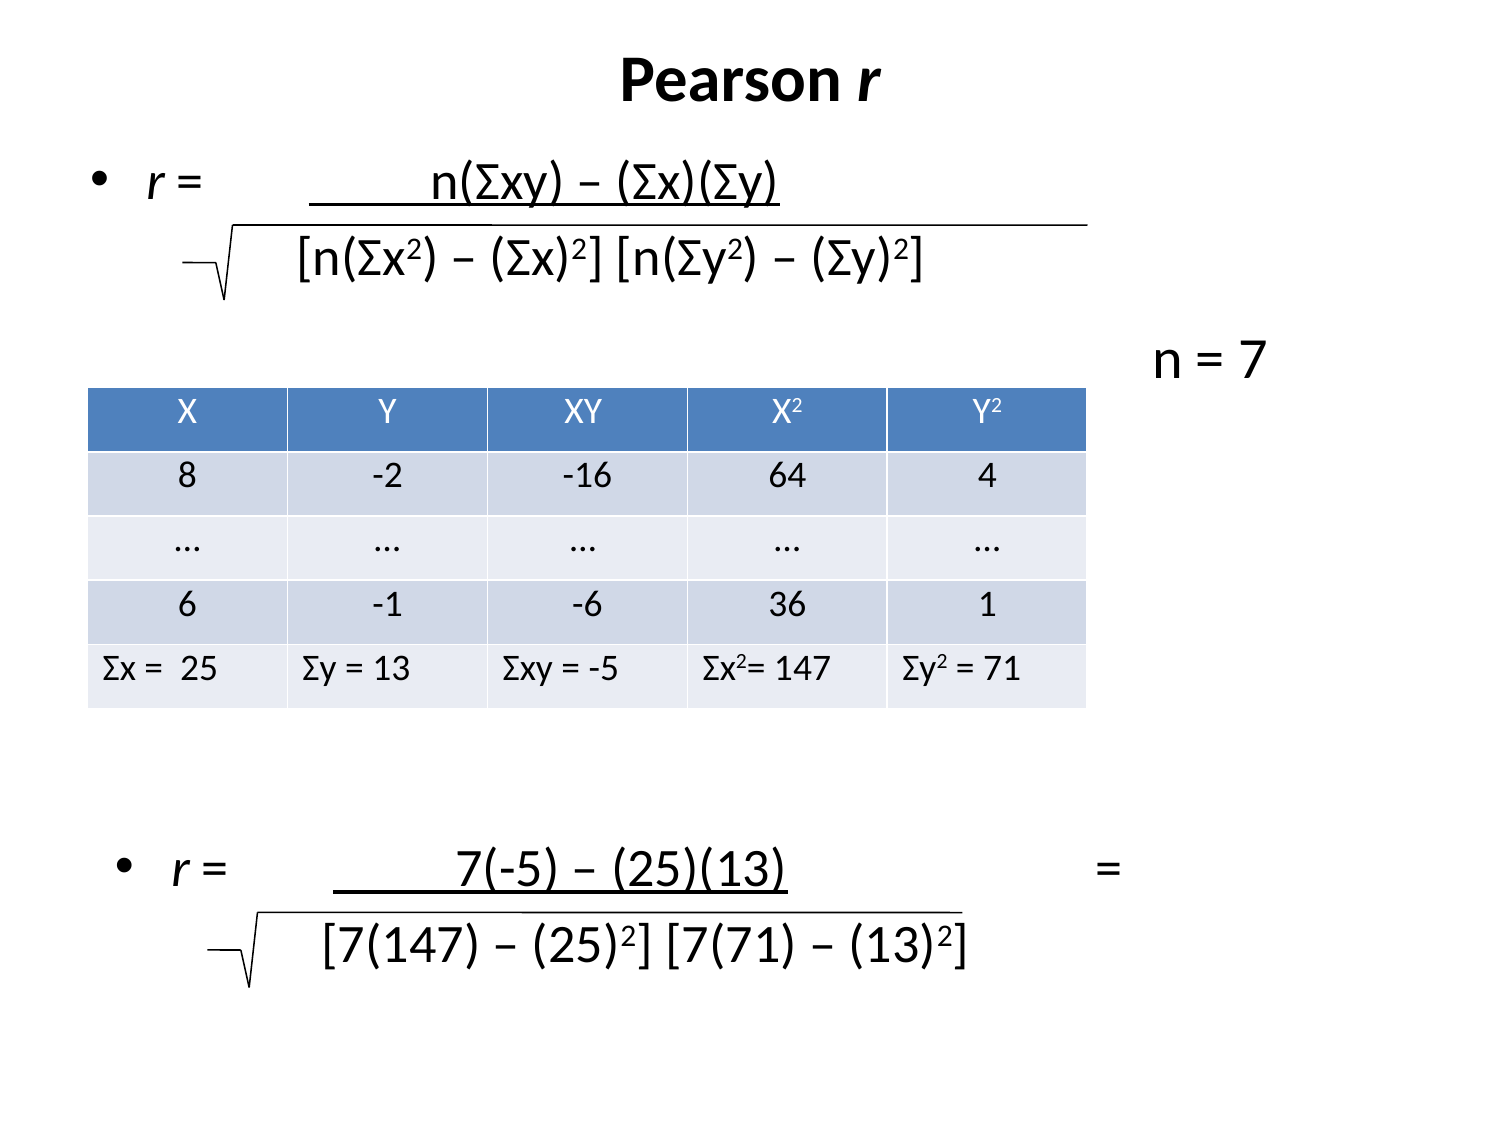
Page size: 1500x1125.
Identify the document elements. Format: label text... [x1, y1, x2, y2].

table_cell -1 [288, 581, 487, 644]
table_cell … [88, 517, 287, 579]
text_box n = 7 [1137, 312, 1475, 398]
table_cell 64 [688, 453, 886, 515]
table_cell … [888, 517, 1086, 579]
table_cell 4 [888, 453, 1086, 515]
table_cell … [288, 517, 487, 579]
table_cell -6 [488, 581, 687, 644]
table_cell 8 [88, 453, 287, 515]
table_cell Σx = 25 [88, 645, 287, 708]
table_cell Σy2 = 71 [888, 645, 1086, 708]
table_cell 6 [88, 581, 287, 644]
table_header Y2 [888, 388, 1086, 451]
table_cell … [488, 517, 687, 579]
table_cell Σx2= 147 [688, 645, 886, 708]
table_cell Σxy = -5 [488, 645, 687, 708]
table_header Y [288, 388, 487, 451]
table_cell 36 [688, 581, 886, 644]
text_box r = 7(-5) – (25)(13) = [7(147) – (25)2] [7(71) – (13)2] [99, 824, 1450, 1038]
title Pearson r [75, 24, 1425, 125]
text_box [207, 912, 258, 988]
table_cell Σy = 13 [288, 645, 487, 708]
table_cell -2 [288, 453, 487, 515]
table_cell 1 [888, 581, 1086, 644]
list r = n(Σxy) – (Σx)(Σy) [n(Σx2) – (Σx)2] [n(Σy2) – (Σy)2] [75, 137, 1425, 350]
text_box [182, 224, 233, 301]
table_header X [88, 388, 287, 451]
table_header X2 [688, 388, 886, 451]
table_header XY [488, 388, 687, 451]
table_cell -16 [488, 453, 687, 515]
table_cell … [688, 517, 886, 579]
